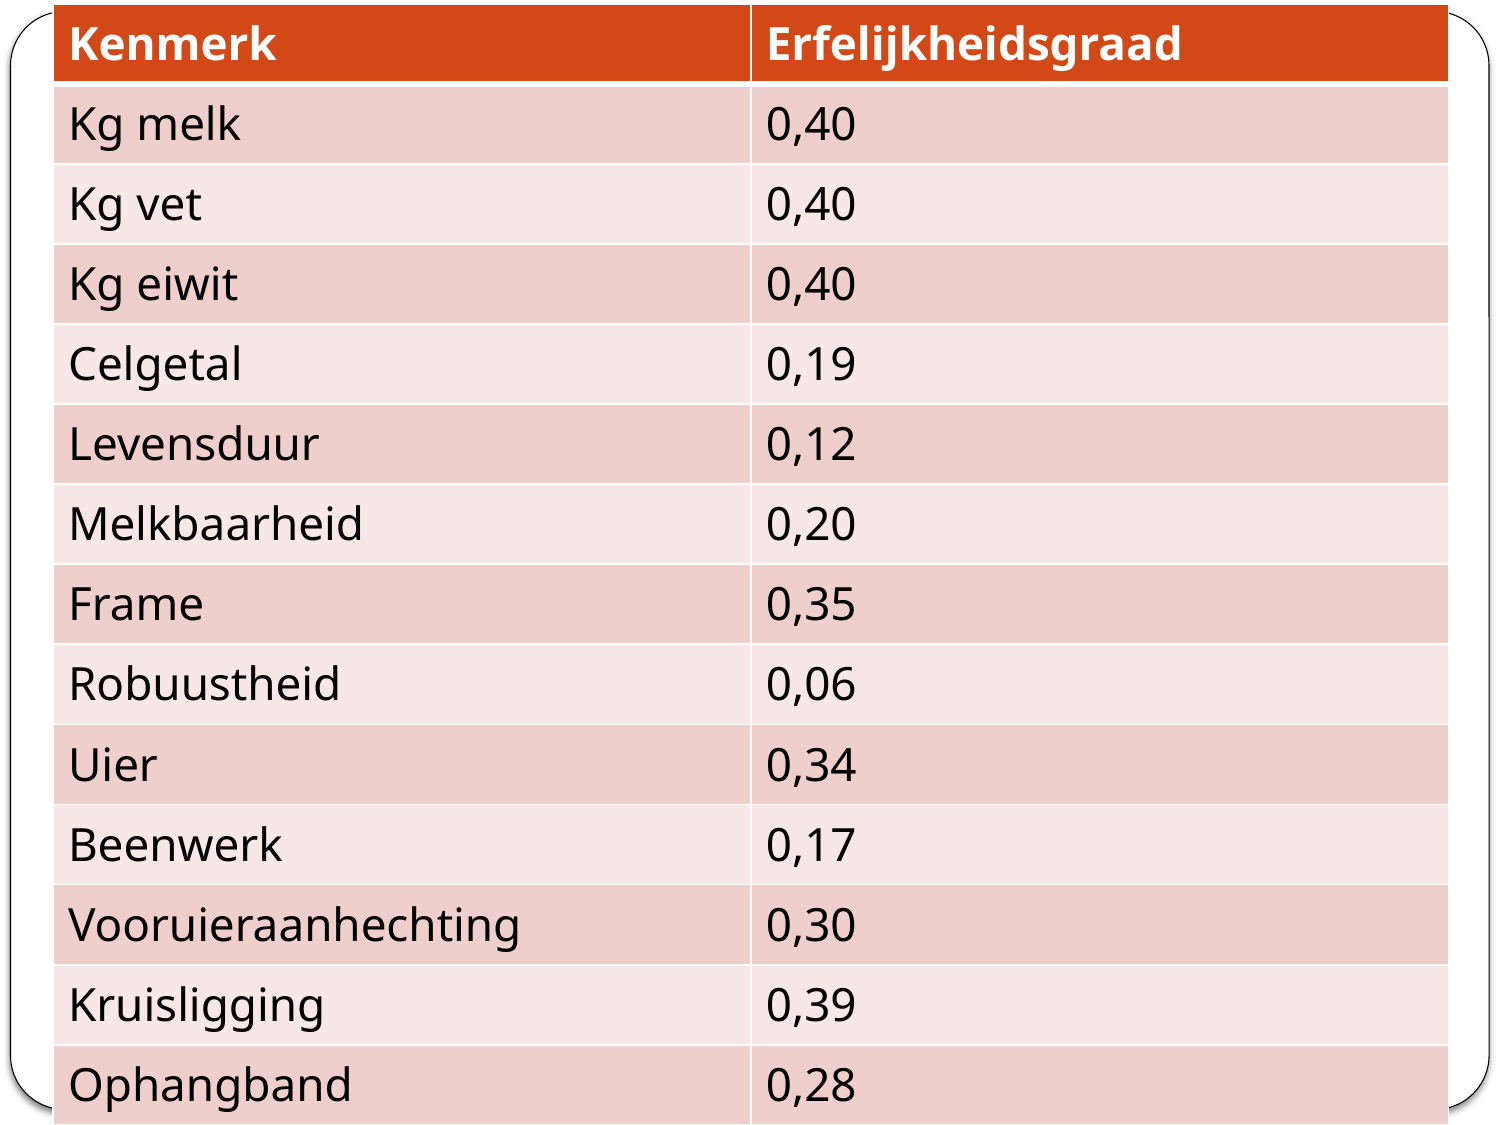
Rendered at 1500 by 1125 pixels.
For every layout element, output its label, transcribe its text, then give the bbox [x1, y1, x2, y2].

table_cell 0,20 [752, 485, 1448, 563]
table_cell 0,28 [752, 1046, 1448, 1124]
table_cell Levensduur [54, 405, 750, 483]
table_cell 0,19 [752, 325, 1448, 403]
table_cell 0,34 [752, 725, 1448, 804]
table_header Kenmerk [54, 5, 750, 81]
table_cell 0,35 [752, 565, 1448, 643]
table_cell Melkbaarheid [54, 485, 750, 563]
table_cell Kruisligging [54, 966, 750, 1044]
table_cell Frame [54, 565, 750, 643]
table_cell 0,40 [752, 165, 1448, 243]
table_cell 0,17 [752, 805, 1448, 884]
table_cell 0,30 [752, 885, 1448, 964]
table_header Erfelijkheidsgraad [752, 5, 1448, 81]
table_cell Kg vet [54, 165, 750, 243]
table_cell 0,40 [752, 87, 1448, 163]
table_cell Ophangband [54, 1046, 750, 1124]
table_cell Celgetal [54, 325, 750, 403]
table_cell Vooruieraanhechting [54, 885, 750, 964]
table_cell Kg eiwit [54, 245, 750, 323]
table_cell Uier [54, 725, 750, 804]
table_cell 0,40 [752, 245, 1448, 323]
table_cell Beenwerk [54, 805, 750, 884]
table_cell 0,12 [752, 405, 1448, 483]
table_cell Robuustheid [54, 645, 750, 724]
table_cell 0,06 [752, 645, 1448, 724]
table_cell Kg melk [54, 87, 750, 163]
table_cell 0,39 [752, 966, 1448, 1044]
